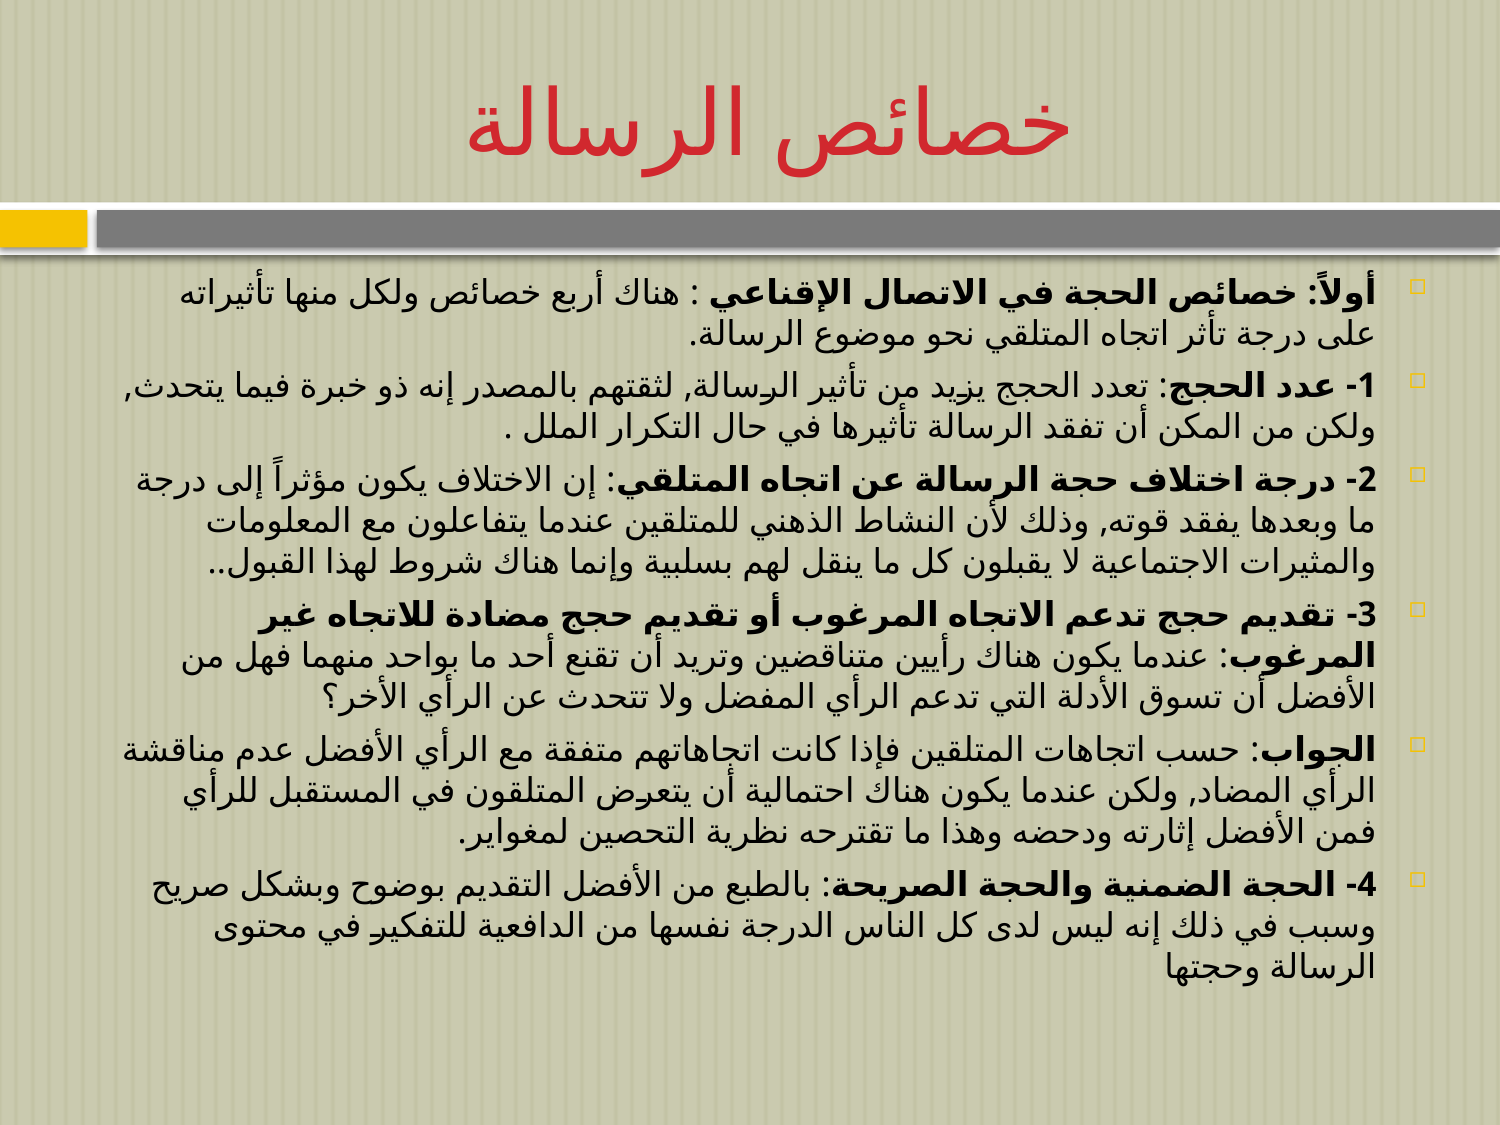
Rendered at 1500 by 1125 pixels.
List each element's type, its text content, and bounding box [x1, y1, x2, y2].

title خصائص الرسالة [100, 37, 1438, 200]
list أولاً: خصائص الحجة في الاتصال الإقناعي : هناك أربع خصائص ولكل منها تأثيراته على درجة تأثر اتجاه المتلقي نحو موضوع الرسالة. 1- عدد الحجج: تعدد الحجج يزيد من تأثير الرسالة, لثقتهم بالمصدر إنه ذو خبرة فيما يتحدث, ولكن من المكن أن تفقد الرسالة تأثيرها في حال التكرار الملل . 2- درجة اختلاف حجة الرسالة عن اتجاه المتلقي: إن الاختلاف يكون مؤثراً إلى درجة ما وبعدها يفقد قوته, وذلك لأن النشاط الذهني للمتلقين عندما يتفاعلون مع المعلومات والمثيرات الاجتماعية لا يقبلون كل ما ينقل لهم بسلبية وإنما هناك شروط لهذا القبول.. 3- تقديم حجج تدعم الاتجاه المرغوب أو تقديم حجج مضادة للاتجاه غير المرغوب: عندما يكون هناك رأيين متناقضين وتريد أن تقنع أحد ما بواحد منهما فهل من الأفضل أن تسوق الأدلة التي تدعم الرأي المفضل ولا تتحدث عن الرأي الأخر؟ الجواب: حسب اتجاهات المتلقين فإذا كانت اتجاهاتهم متفقة مع الرأي الأفضل عدم مناقشة الرأي المضاد, ولكن عندما يكون هناك احتمالية أن يتعرض المتلقون في المستقبل للرأي فمن الأفضل إثارته ودحضه وهذا ما تقترحه نظرية التحصين لمغواير. 4- الحجة الضمنية والحجة الصريحة: بالطبع من الأفضل التقديم بوضوح وبشكل صريح وسبب في ذلك إنه ليس لدى كل الناس الدرجة نفسها من الدافعية للتفكير في محتوى الرسالة وحجتها [100, 262, 1438, 1000]
